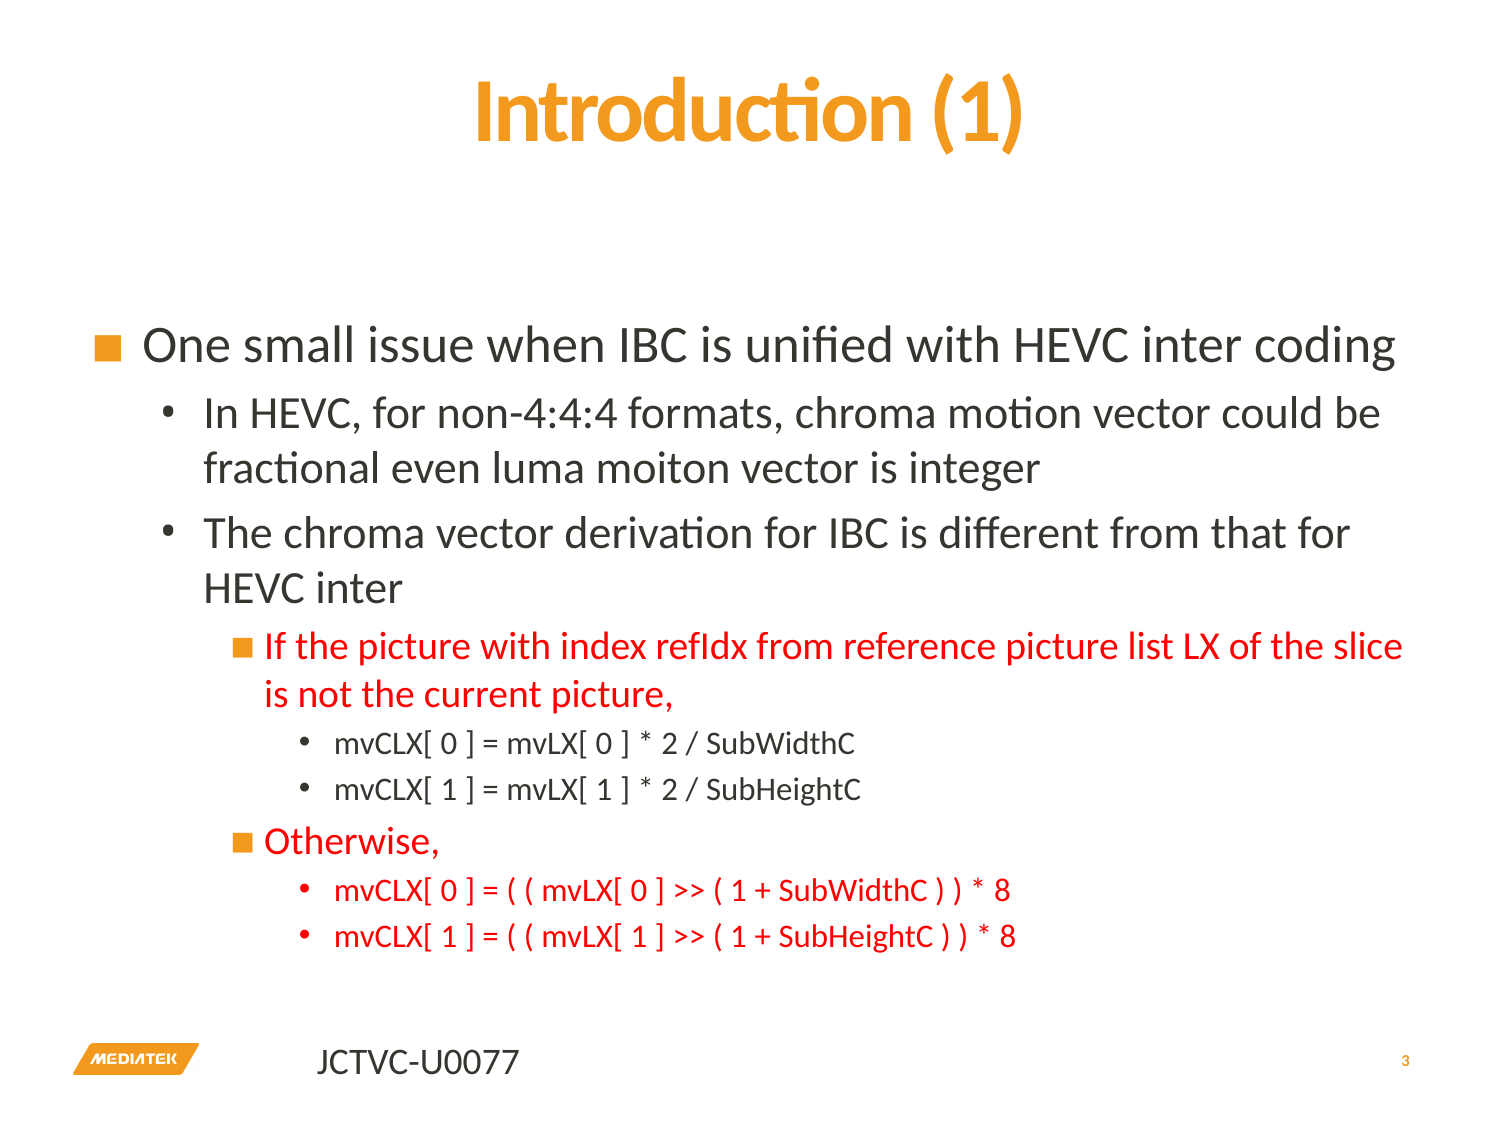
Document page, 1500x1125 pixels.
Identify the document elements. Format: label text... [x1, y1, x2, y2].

slide_number 3 [1251, 1029, 1425, 1090]
list One small issue when IBC is unified with HEVC inter coding In HEVC, for non-4:4:4 formats, chroma motion vector could be fractional even luma moiton vector is integer The chroma vector derivation for IBC is different from that for HEVC inter If the picture with index refIdx from reference picture list LX of the slice is not the current picture, mvCLX[ 0 ] = mvLX[ 0 ] * 2 / SubWidthC mvCLX[ 1 ] = mvLX[ 1 ] * 2 / SubHeightC Otherwise, mvCLX[ 0 ] = ( ( mvLX[ 0 ] >> ( 1 + SubWidthC ) ) * 8 mvCLX[ 1 ] = ( ( mvLX[ 1 ] >> ( 1 + SubHeightC ) ) * 8 [75, 302, 1425, 1014]
title Introduction (1) [75, 70, 1425, 257]
picture [73, 1043, 199, 1075]
